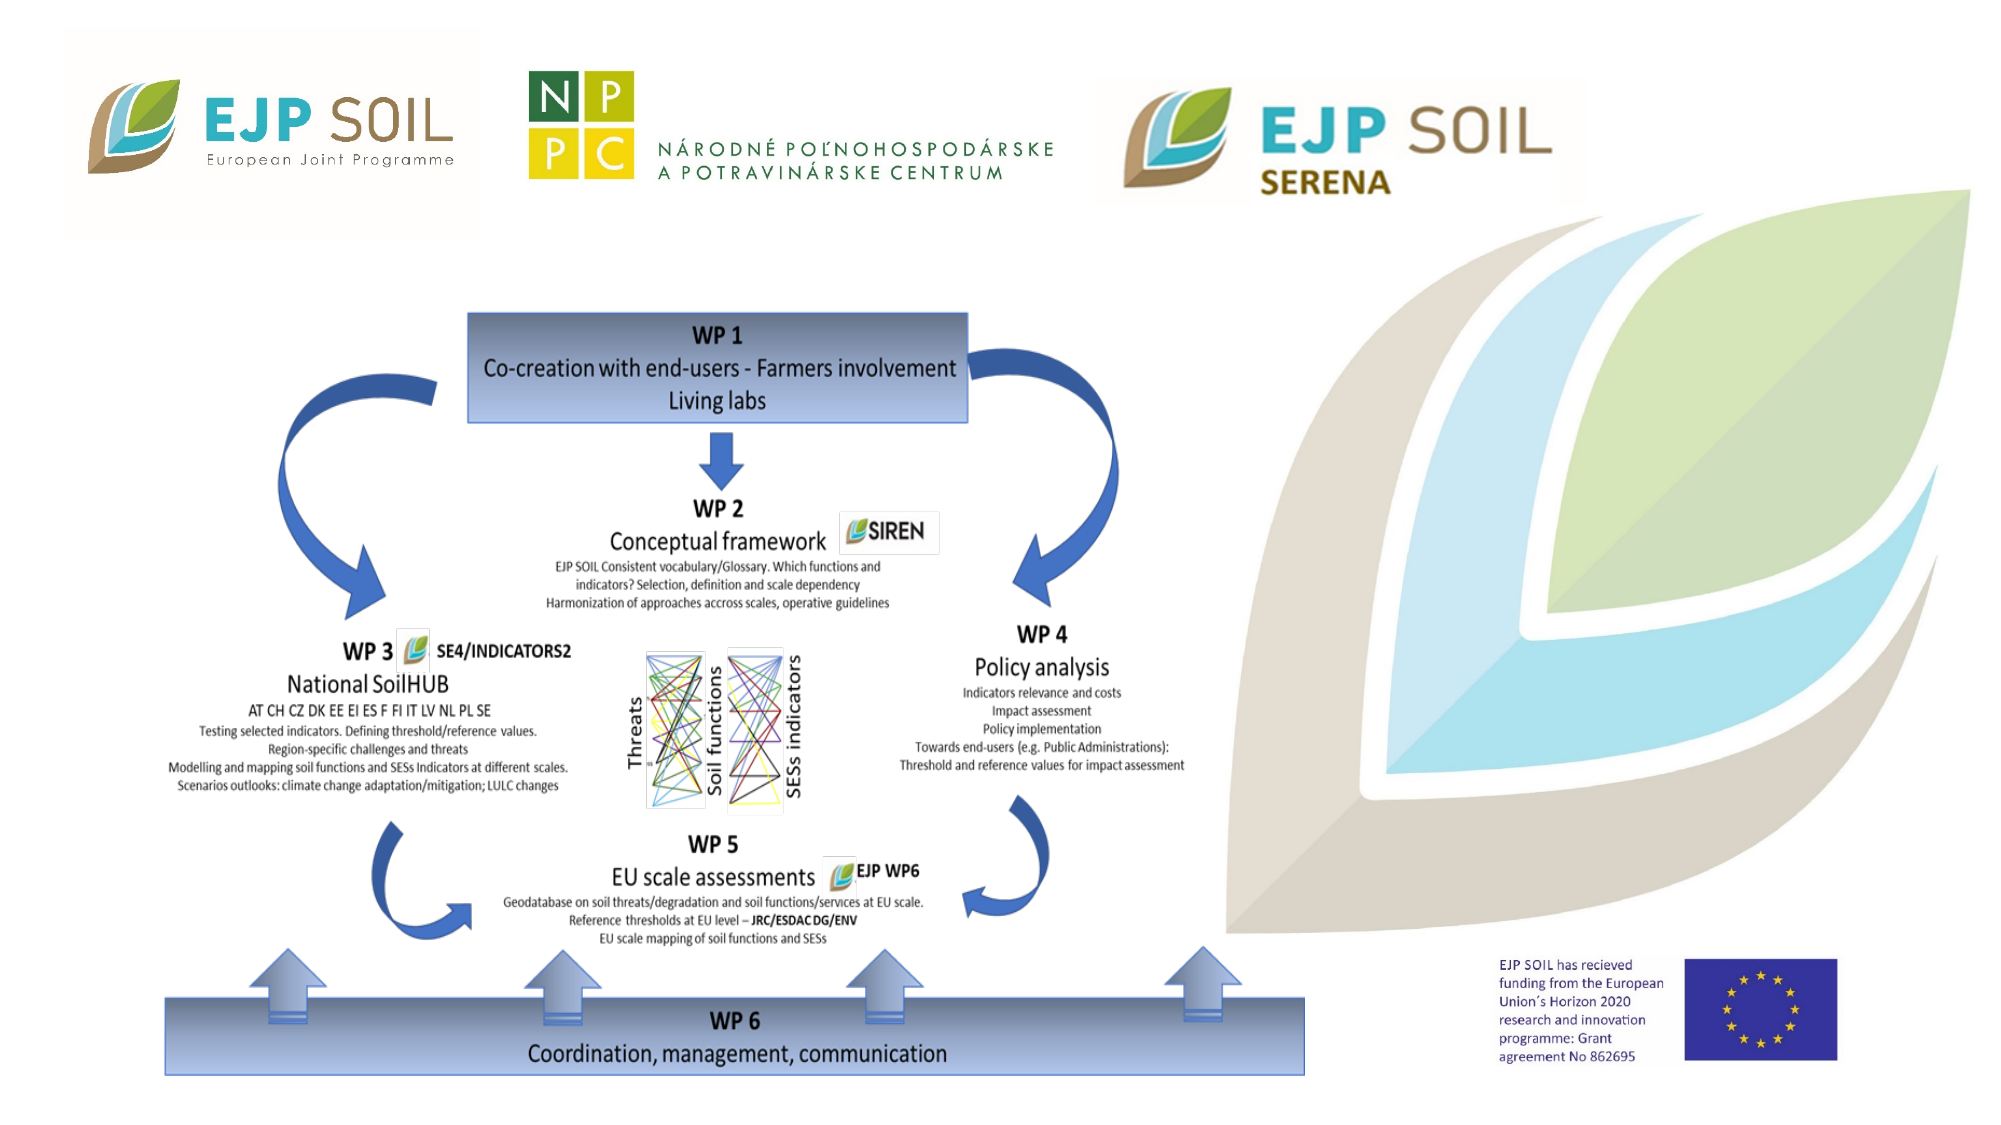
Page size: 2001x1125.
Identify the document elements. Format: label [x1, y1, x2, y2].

text_box [63, 27, 1062, 241]
list [156, 309, 1305, 1086]
picture [1096, 78, 2000, 1067]
